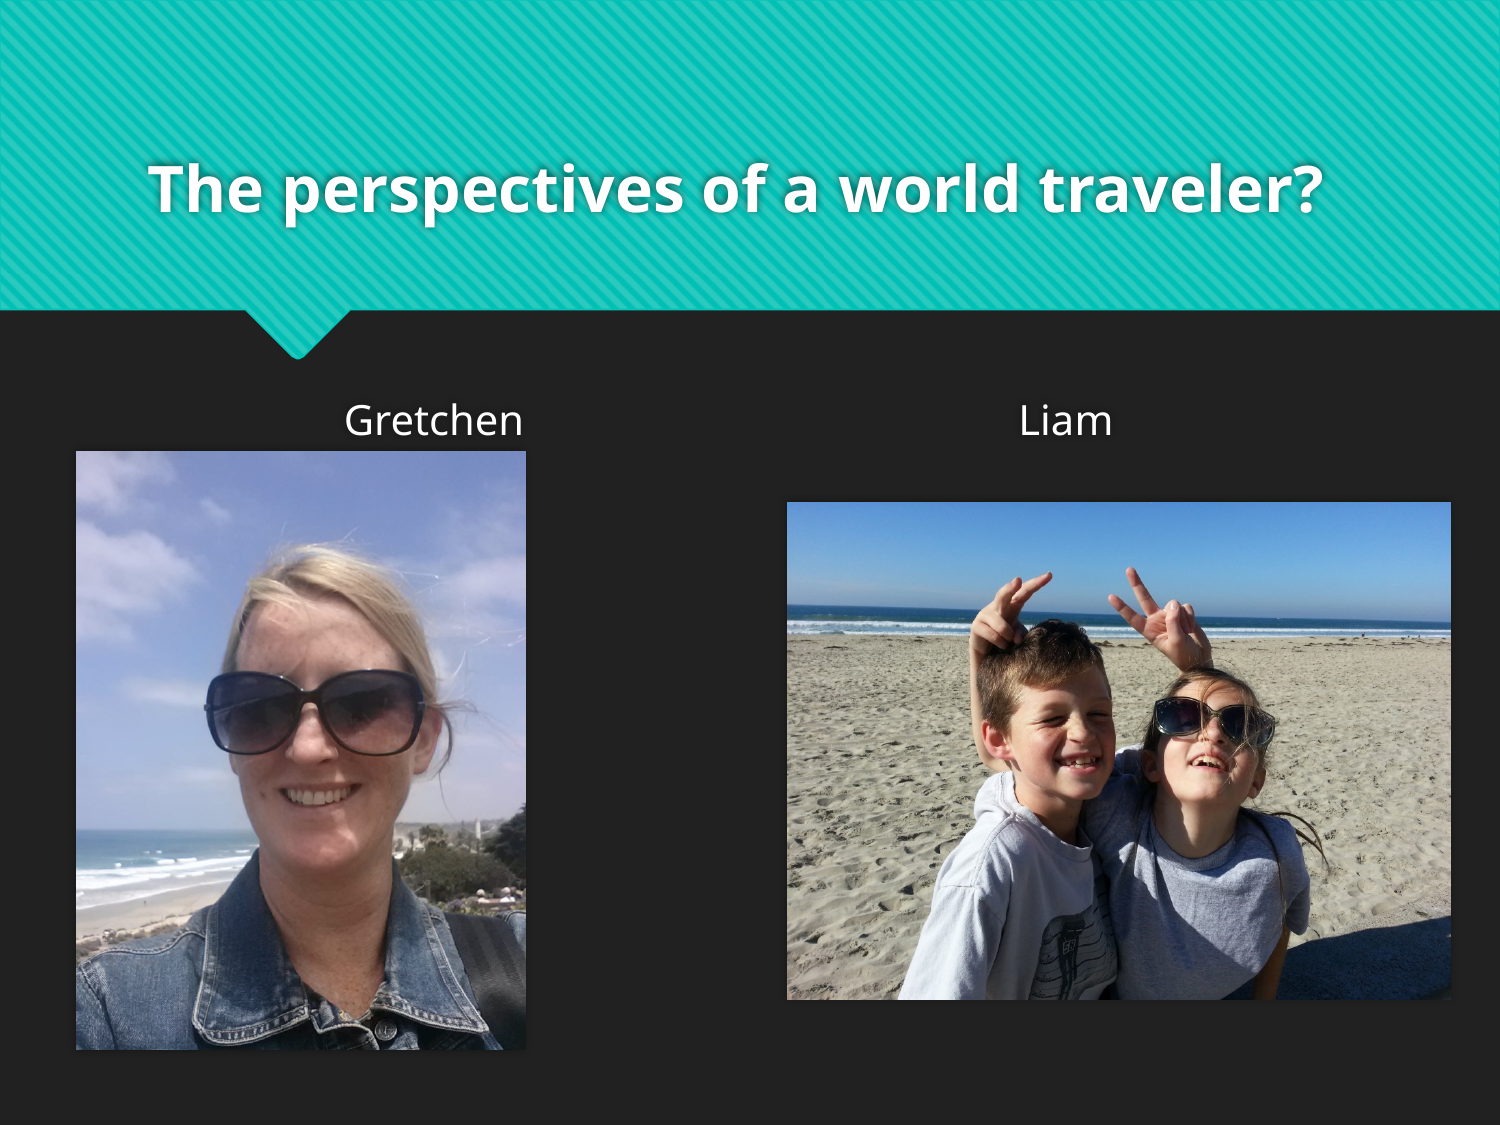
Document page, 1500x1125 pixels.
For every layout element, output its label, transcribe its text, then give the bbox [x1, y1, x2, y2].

list Liam [765, 356, 1368, 452]
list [76, 451, 526, 1051]
title The perspectives of a world traveler? [132, 73, 1368, 233]
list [787, 501, 1451, 1000]
list Gretchen [132, 356, 735, 452]
